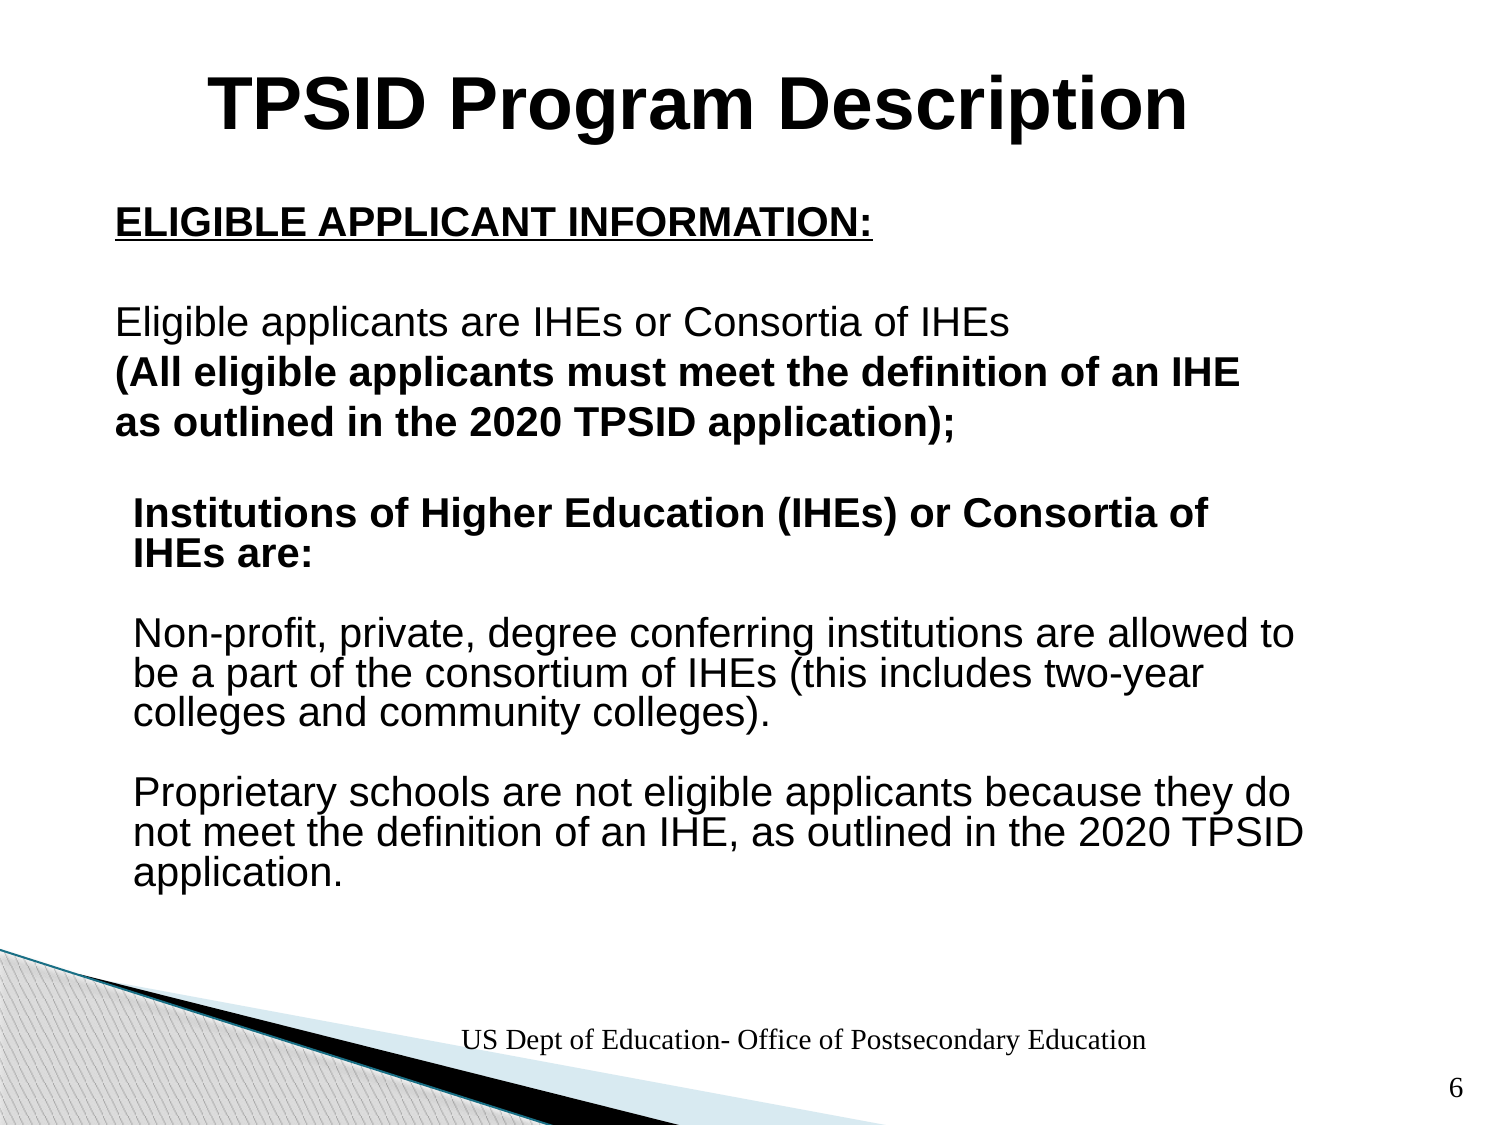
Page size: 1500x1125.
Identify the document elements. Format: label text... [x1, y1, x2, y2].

list ELIGIBLE APPLICANT INFORMATION: Eligible applicants are IHEs or Consortia of IHEs (All eligible applicants must meet the definition of an IHE as outlined in the 2020 TPSID application); Institutions of Higher Education (IHEs) or Consortia of IHEs are: Non-profit, private, degree conferring institutions are allowed to be a part of the consortium of IHEs (this includes two-year colleges and community colleges). Proprietary schools are not eligible applicants because they do not meet the definition of an IHE, as outlined in the 2020 TPSID application. [99, 137, 1325, 950]
slide_number 6 [1418, 1051, 1479, 1112]
title TPSID Program Description [192, 36, 1455, 163]
footer US Dept of Education- Office of Postsecondary Education [387, 1025, 1163, 1063]
